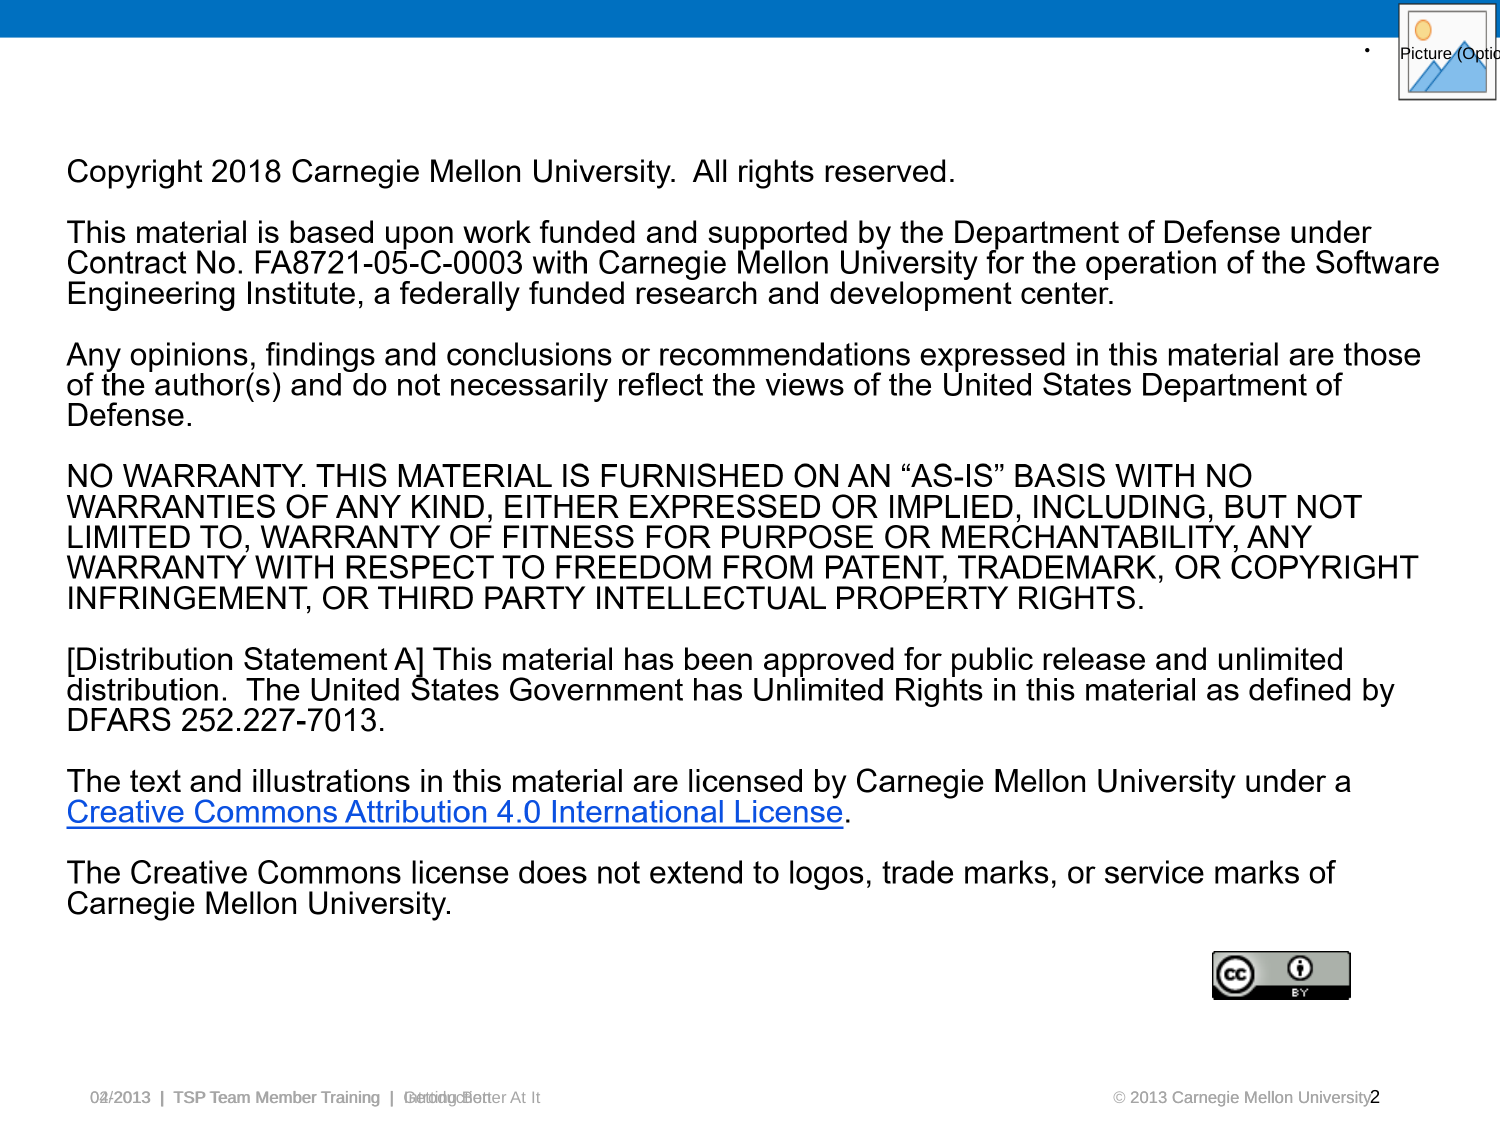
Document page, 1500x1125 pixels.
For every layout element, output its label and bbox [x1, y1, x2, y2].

picture [1212, 951, 1351, 1001]
picture [54, 155, 1471, 929]
text_box [0, 0, 1392, 91]
picture [1394, 0, 1500, 106]
